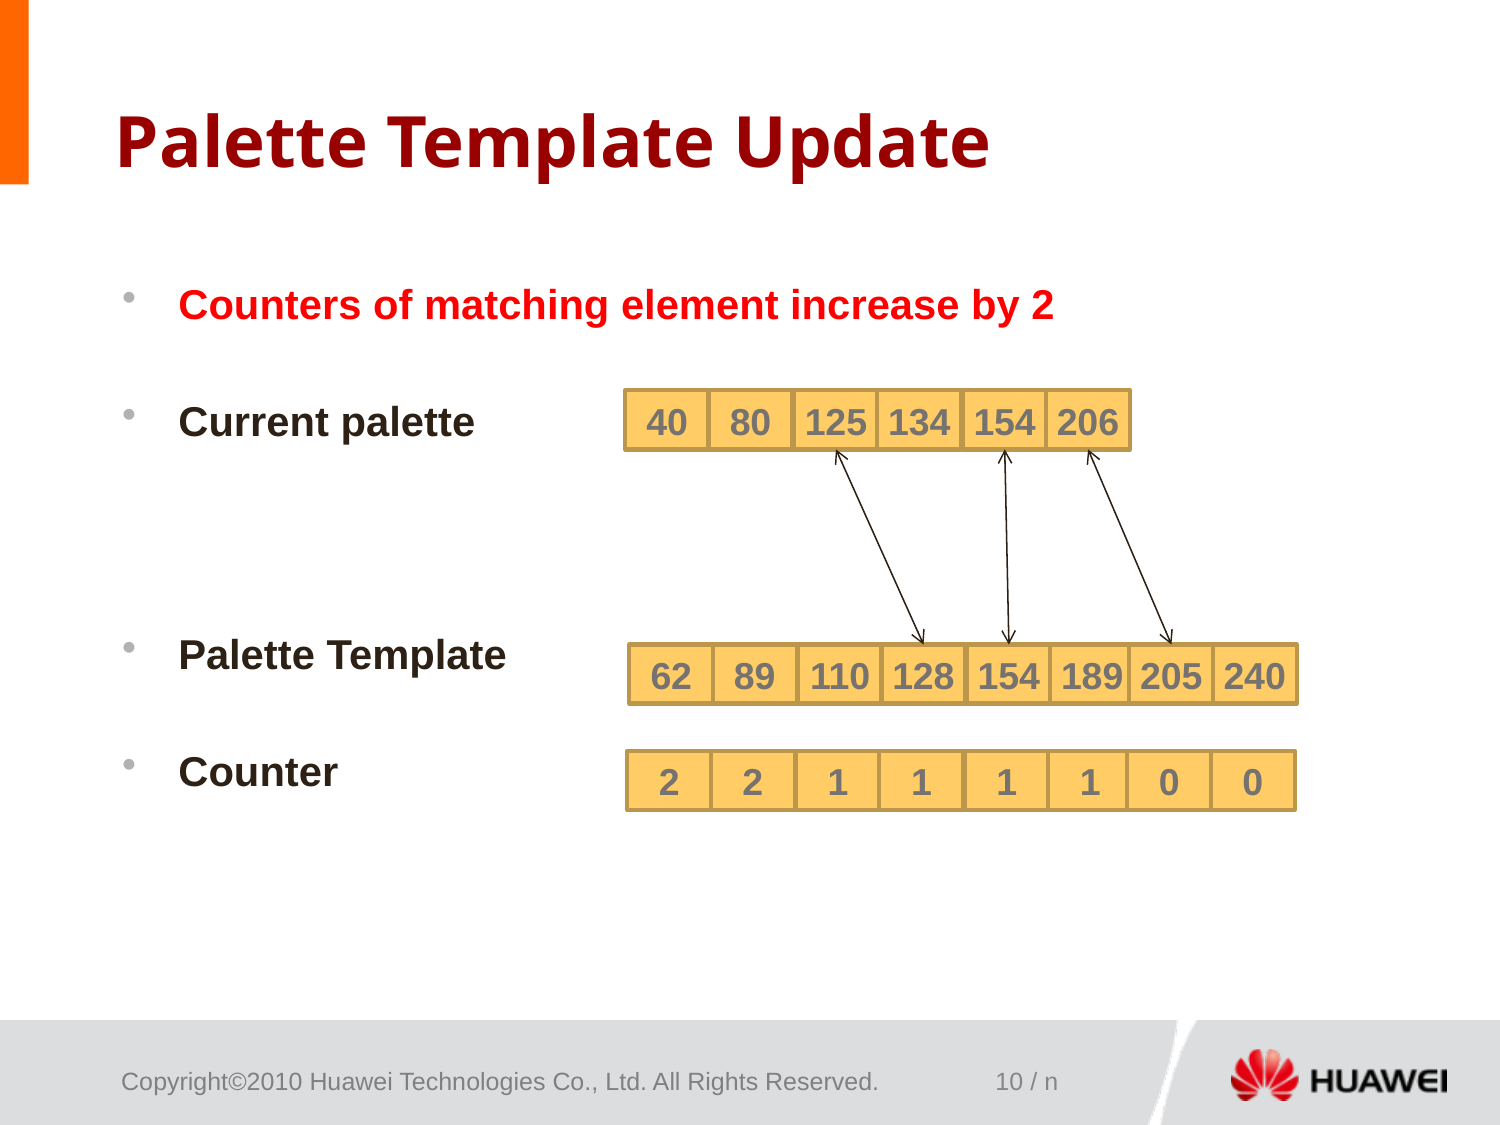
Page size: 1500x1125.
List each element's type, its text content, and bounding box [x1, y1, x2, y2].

picture [0, 1020, 1500, 1125]
text_box 125 [792, 388, 875, 452]
text_box 154 [961, 388, 1044, 452]
text_box 154 [965, 642, 1048, 706]
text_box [1004, 449, 1010, 645]
text_box 2 [625, 749, 709, 812]
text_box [1087, 449, 1172, 645]
text_box 40 [623, 388, 706, 452]
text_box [835, 449, 924, 645]
text_box 80 [706, 388, 792, 452]
title Palette Template Update [99, 45, 1447, 233]
text_box 110 [796, 642, 879, 706]
text_box 1 [1046, 749, 1125, 812]
text_box 128 [879, 642, 965, 706]
list Counters of matching element increase by 2 Current palette Palette Template Counter [107, 270, 1447, 947]
text_box 206 [1044, 388, 1132, 452]
text_box 62 [627, 642, 711, 706]
text_box 1 [963, 749, 1047, 812]
text_box 189 [1048, 642, 1127, 706]
text_box 205 [1127, 642, 1211, 706]
text_box 2 [709, 749, 794, 812]
text_box 0 [1125, 749, 1209, 812]
text_box 134 [875, 388, 961, 452]
text_box 1 [877, 749, 963, 812]
text_box 89 [711, 642, 796, 706]
text_box 240 [1211, 642, 1299, 706]
text_box 0 [1209, 749, 1297, 812]
text_box 1 [794, 749, 877, 812]
